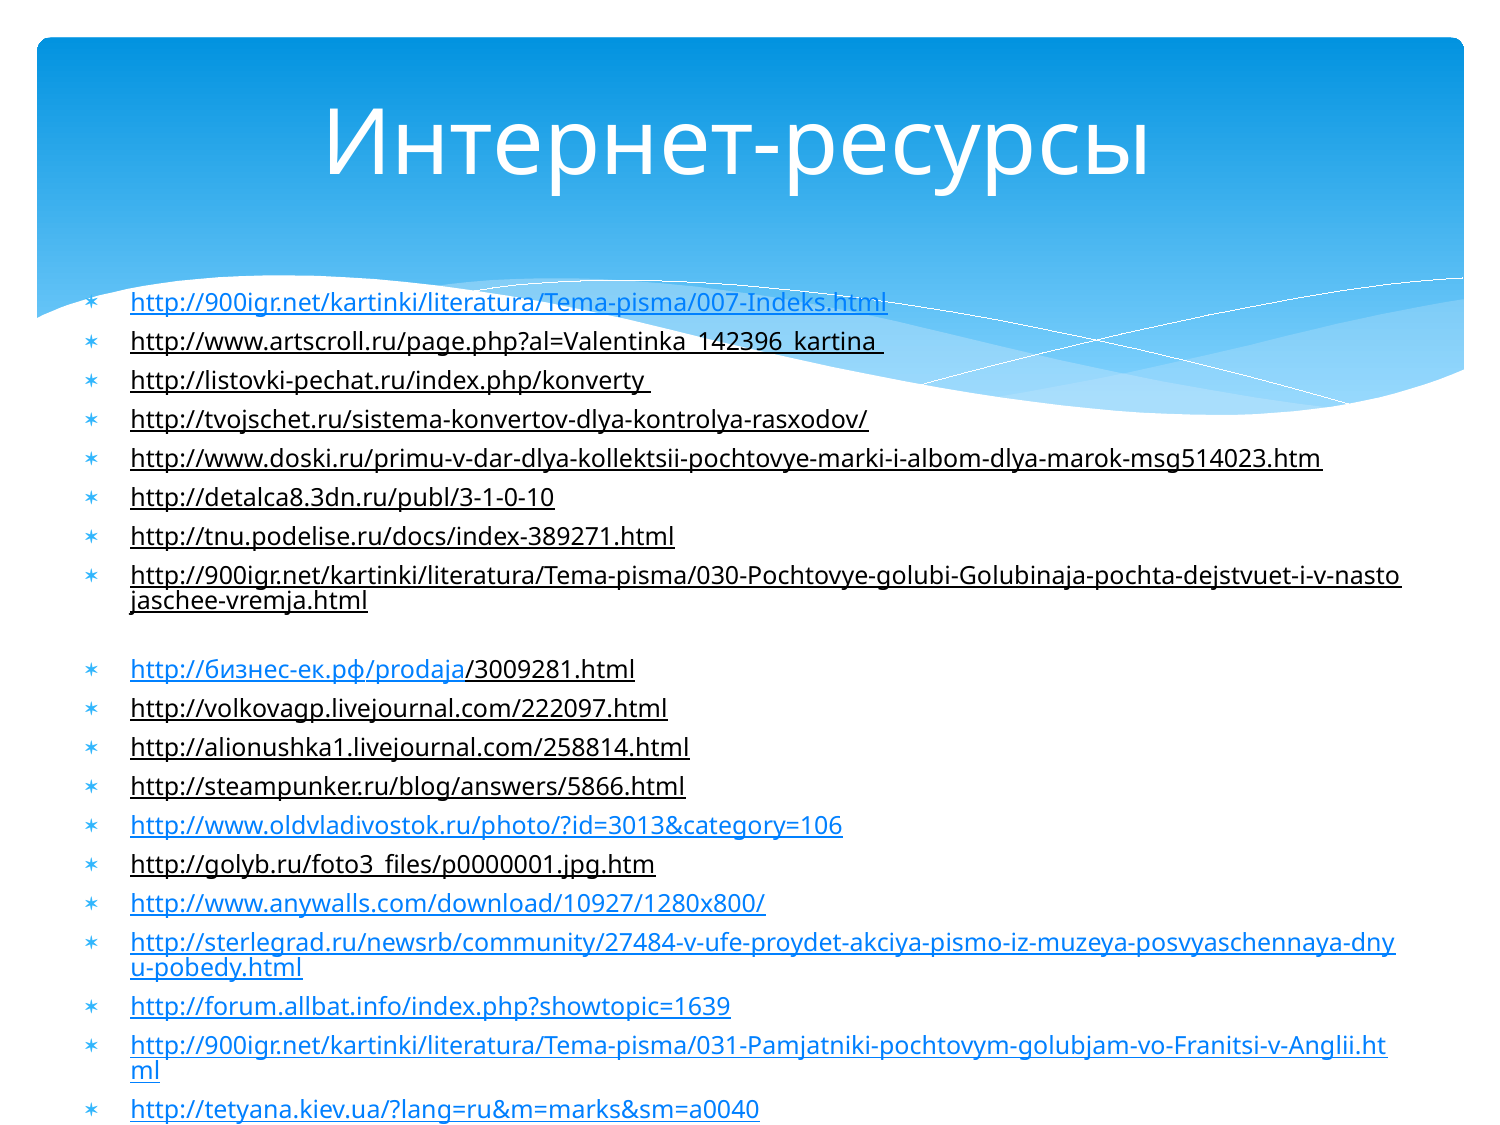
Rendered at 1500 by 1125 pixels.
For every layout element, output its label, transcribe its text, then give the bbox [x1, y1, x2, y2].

list http://900igr.net/kartinki/literatura/Tema-pisma/007-Indeks.html http://www.artscroll.ru/page.php?al=Valentinka_142396_kartina http://listovki-pechat.ru/index.php/konverty http://tvojschet.ru/sistema-konvertov-dlya-kontrolya-rasxodov/ http://www.doski.ru/primu-v-dar-dlya-kollektsii-pochtovye-marki-i-albom-dlya-marok-msg514023.htm http://detalca8.3dn.ru/publ/3-1-0-10 http://tnu.podelise.ru/docs/index-389271.html http://900igr.net/kartinki/literatura/Tema-pisma/030-Pochtovye-golubi-Golubinaja-pochta-dejstvuet-i-v-nastojaschee-vremja.html http://бизнес-ек.рф/prodaja/3009281.html http://volkovagp.livejournal.com/222097.html http://alionushka1.livejournal.com/258814.html http://steampunker.ru/blog/answers/5866.html http://www.oldvladivostok.ru/photo/?id=3013&category=106 http://golyb.ru/foto3_files/p0000001.jpg.htm http://www.anywalls.com/download/10927/1280x800/ http://sterlegrad.ru/newsrb/community/27484-v-ufe-proydet-akciya-pismo-iz-muzeya-posvyaschennaya-dnyu-pobedy.html http://forum.allbat.info/index.php?showtopic=1639 http://900igr.net/kartinki/literatura/Tema-pisma/031-Pamjatniki-pochtovym-golubjam-vo-Franitsi-v-Anglii.html http://tetyana.kiev.ua/?lang=ru&m=marks&sm=a0040 А.А. Плешаков Окружающий мир» ч.1, М.: Просвещение, 2011. [70, 246, 1418, 1125]
title Интернет-ресурсы [75, 55, 1400, 220]
